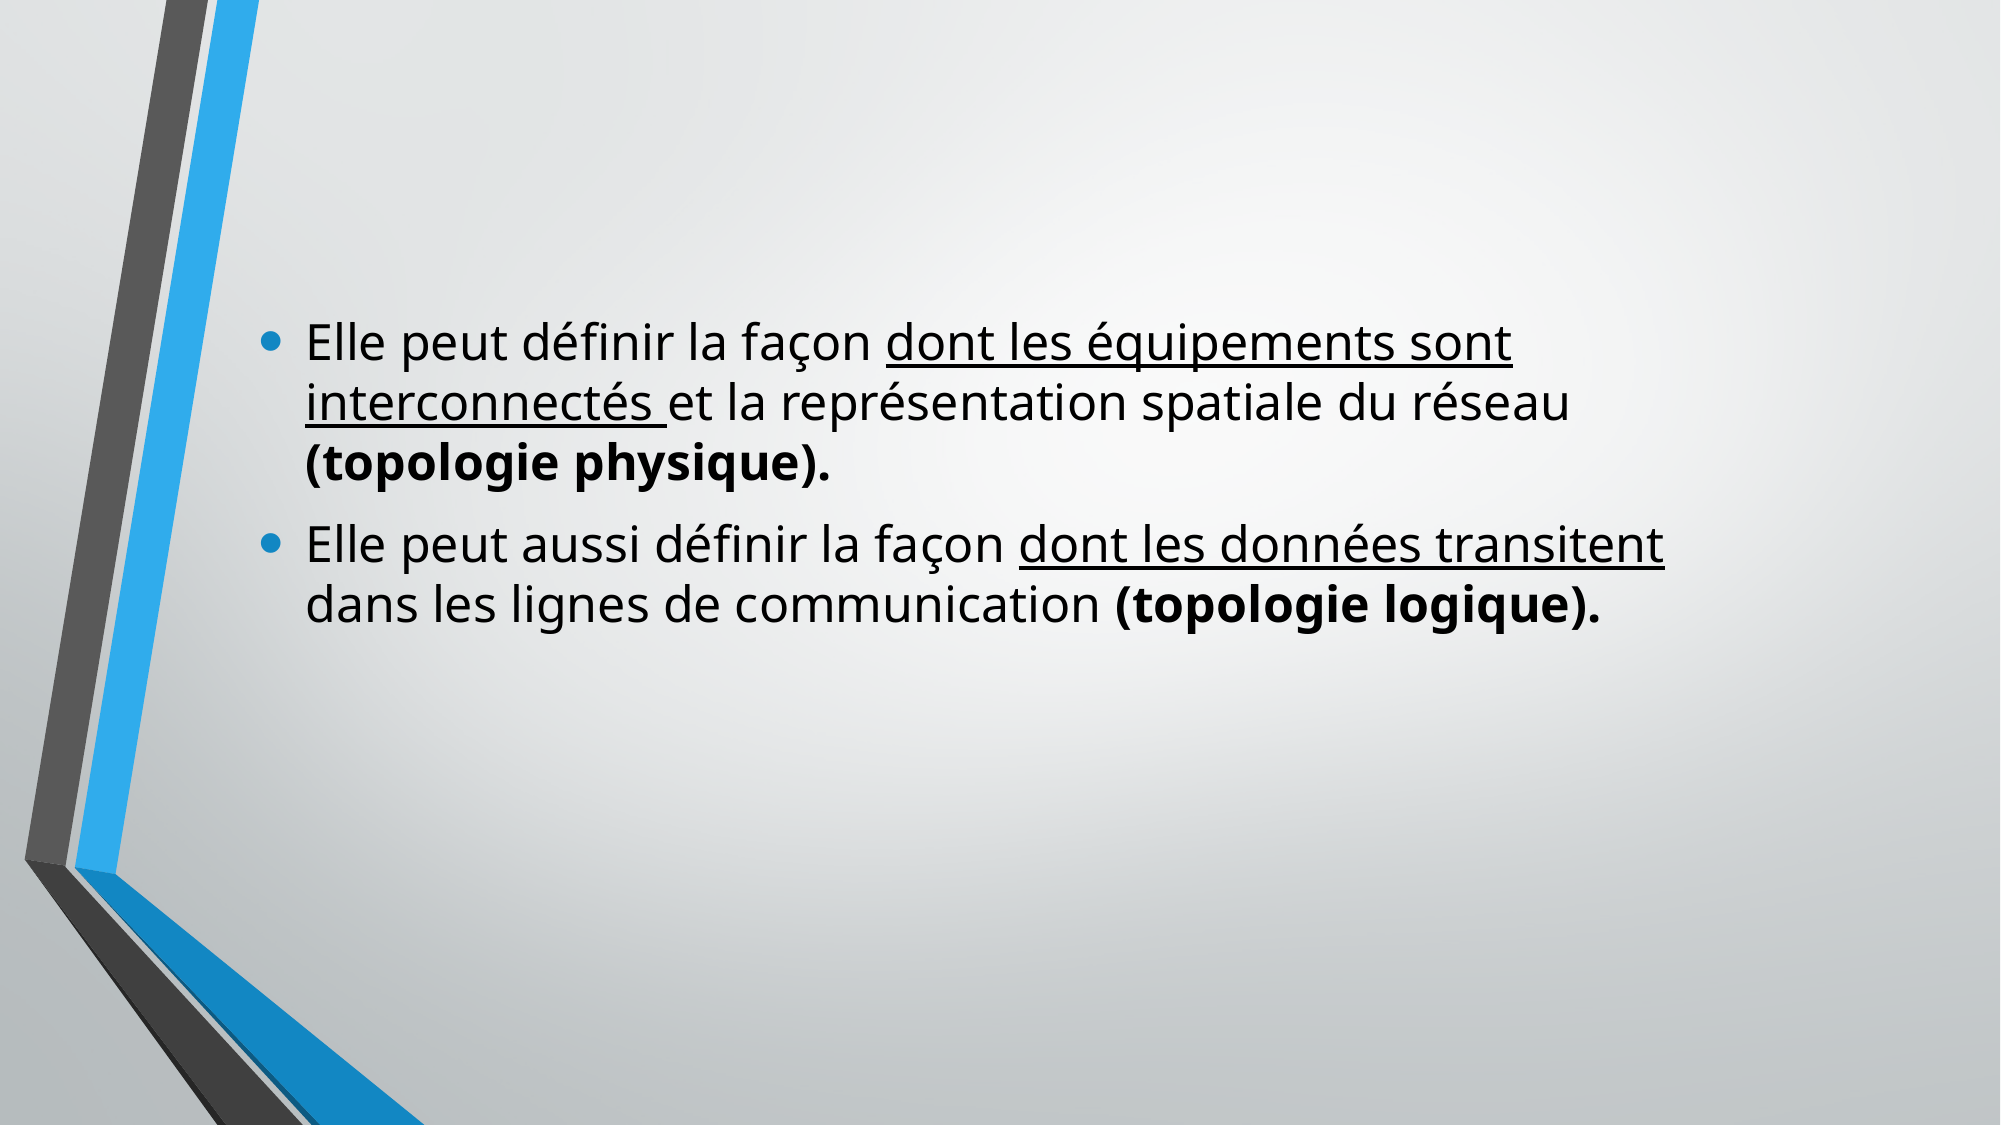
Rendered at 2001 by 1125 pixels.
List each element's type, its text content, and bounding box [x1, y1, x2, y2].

list Elle peut définir la façon dont les équipements sont interconnectés et la représentation spatiale du réseau (topologie physique). Elle peut aussi définir la façon dont les données transitent dans les lignes de communication (topologie logique). [243, 256, 1703, 769]
